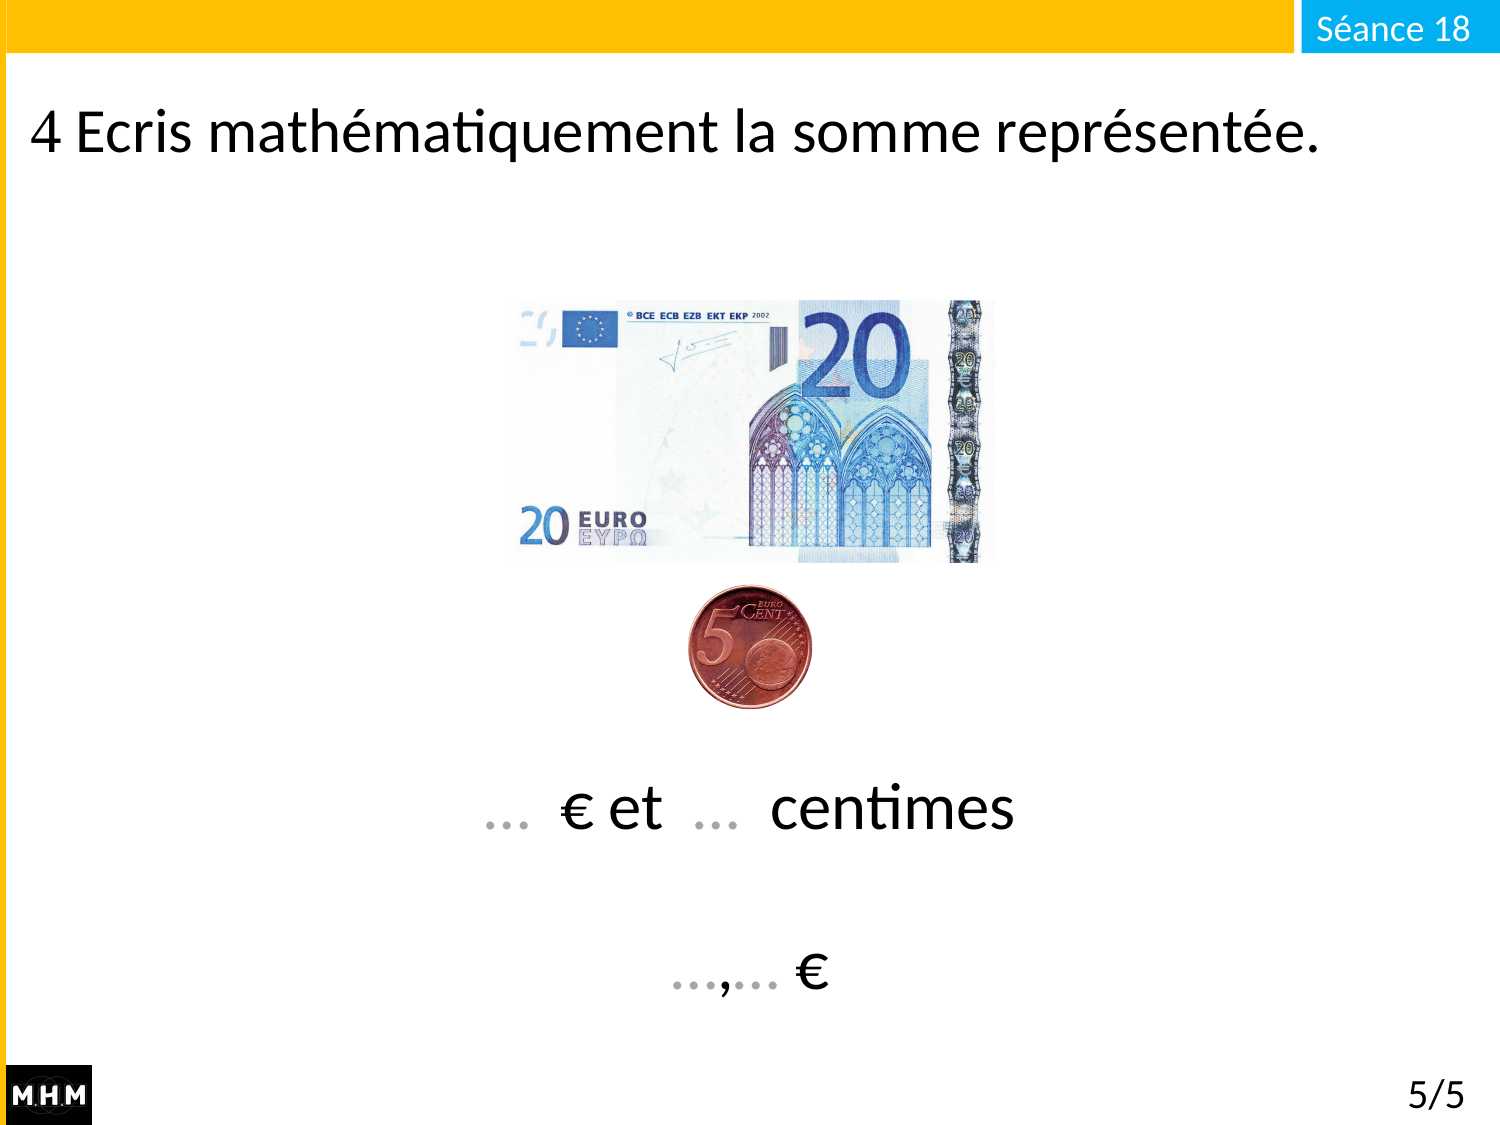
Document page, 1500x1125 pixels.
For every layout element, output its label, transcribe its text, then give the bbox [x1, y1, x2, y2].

picture [6, 1065, 92, 1125]
picture [505, 300, 995, 563]
text_box … € et … centimes …,… € [392, 675, 1108, 1011]
picture [687, 582, 813, 712]
list 5/5 [1373, 1064, 1500, 1125]
title  Ecris mathématiquement la somme représentée. [14, 60, 1391, 205]
